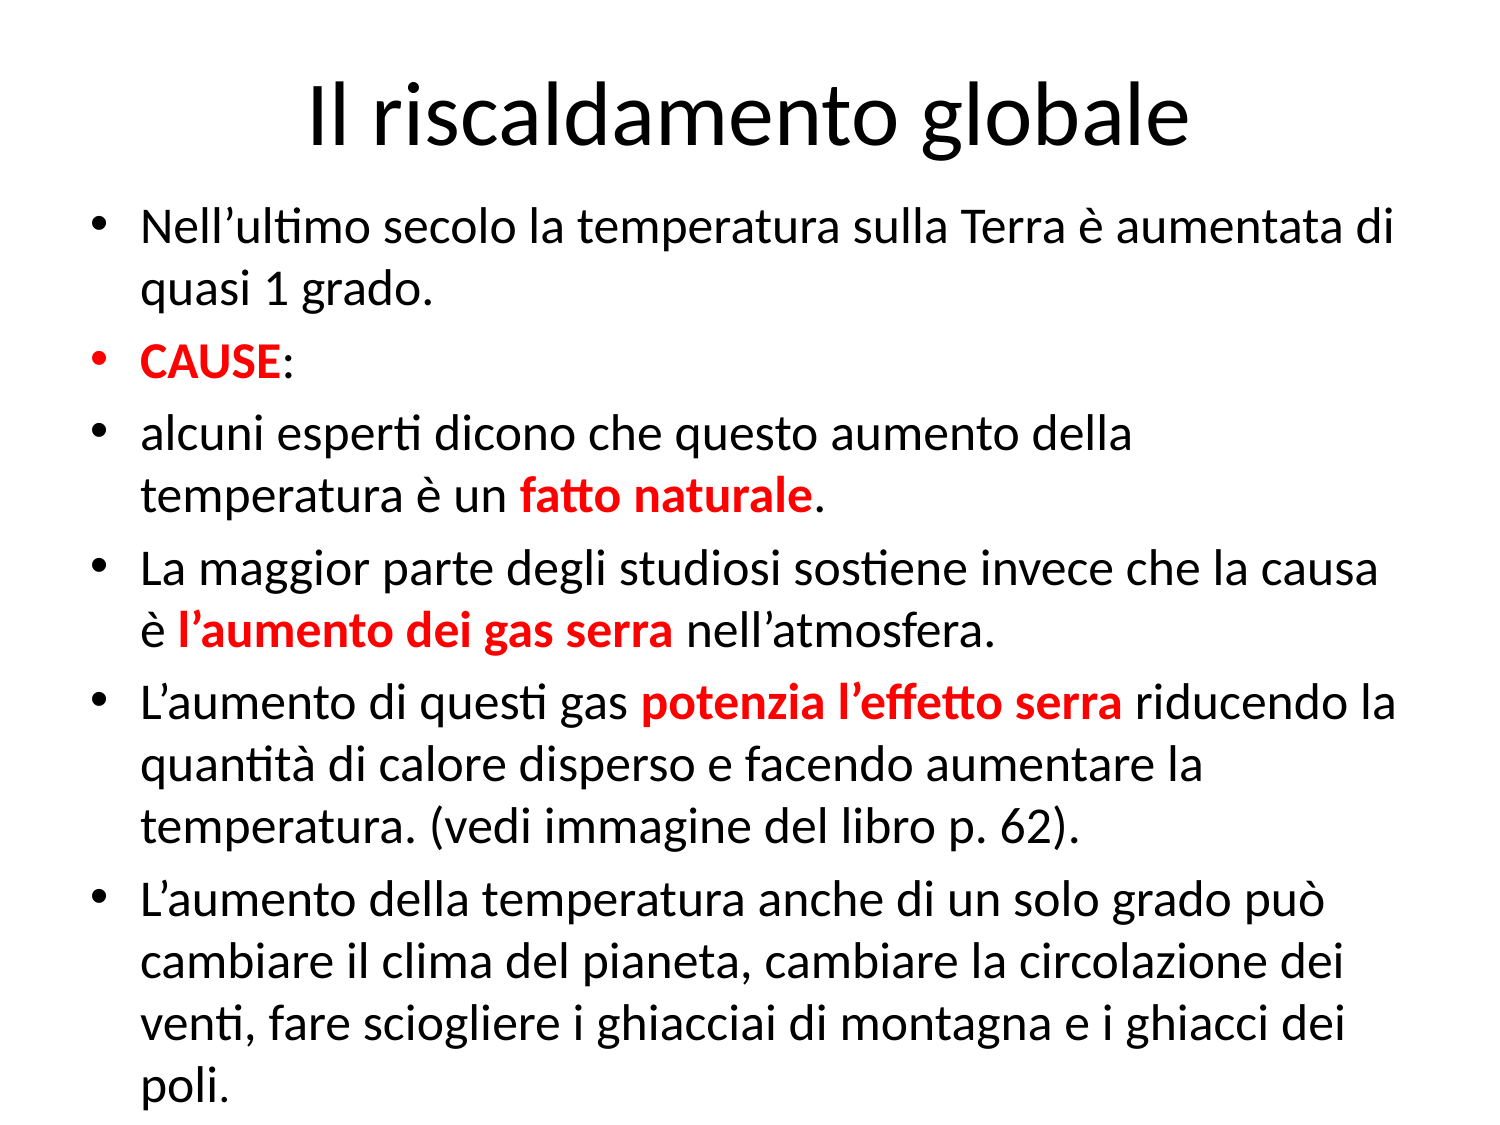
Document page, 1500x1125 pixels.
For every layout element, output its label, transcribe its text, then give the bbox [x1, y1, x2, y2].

list Nell’ultimo secolo la temperatura sulla Terra è aumentata di quasi 1 grado. CAUSE: alcuni esperti dicono che questo aumento della temperatura è un fatto naturale. La maggior parte degli studiosi sostiene invece che la causa è l’aumento dei gas serra nell’atmosfera. L’aumento di questi gas potenzia l’effetto serra riducendo la quantità di calore disperso e facendo aumentare la temperatura. (vedi immagine del libro p. 62). L’aumento della temperatura anche di un solo grado può cambiare il clima del pianeta, cambiare la circolazione dei venti, fare sciogliere i ghiacciai di montagna e i ghiacci dei poli. [75, 184, 1425, 1125]
title Il riscaldamento globale [75, 45, 1425, 173]
